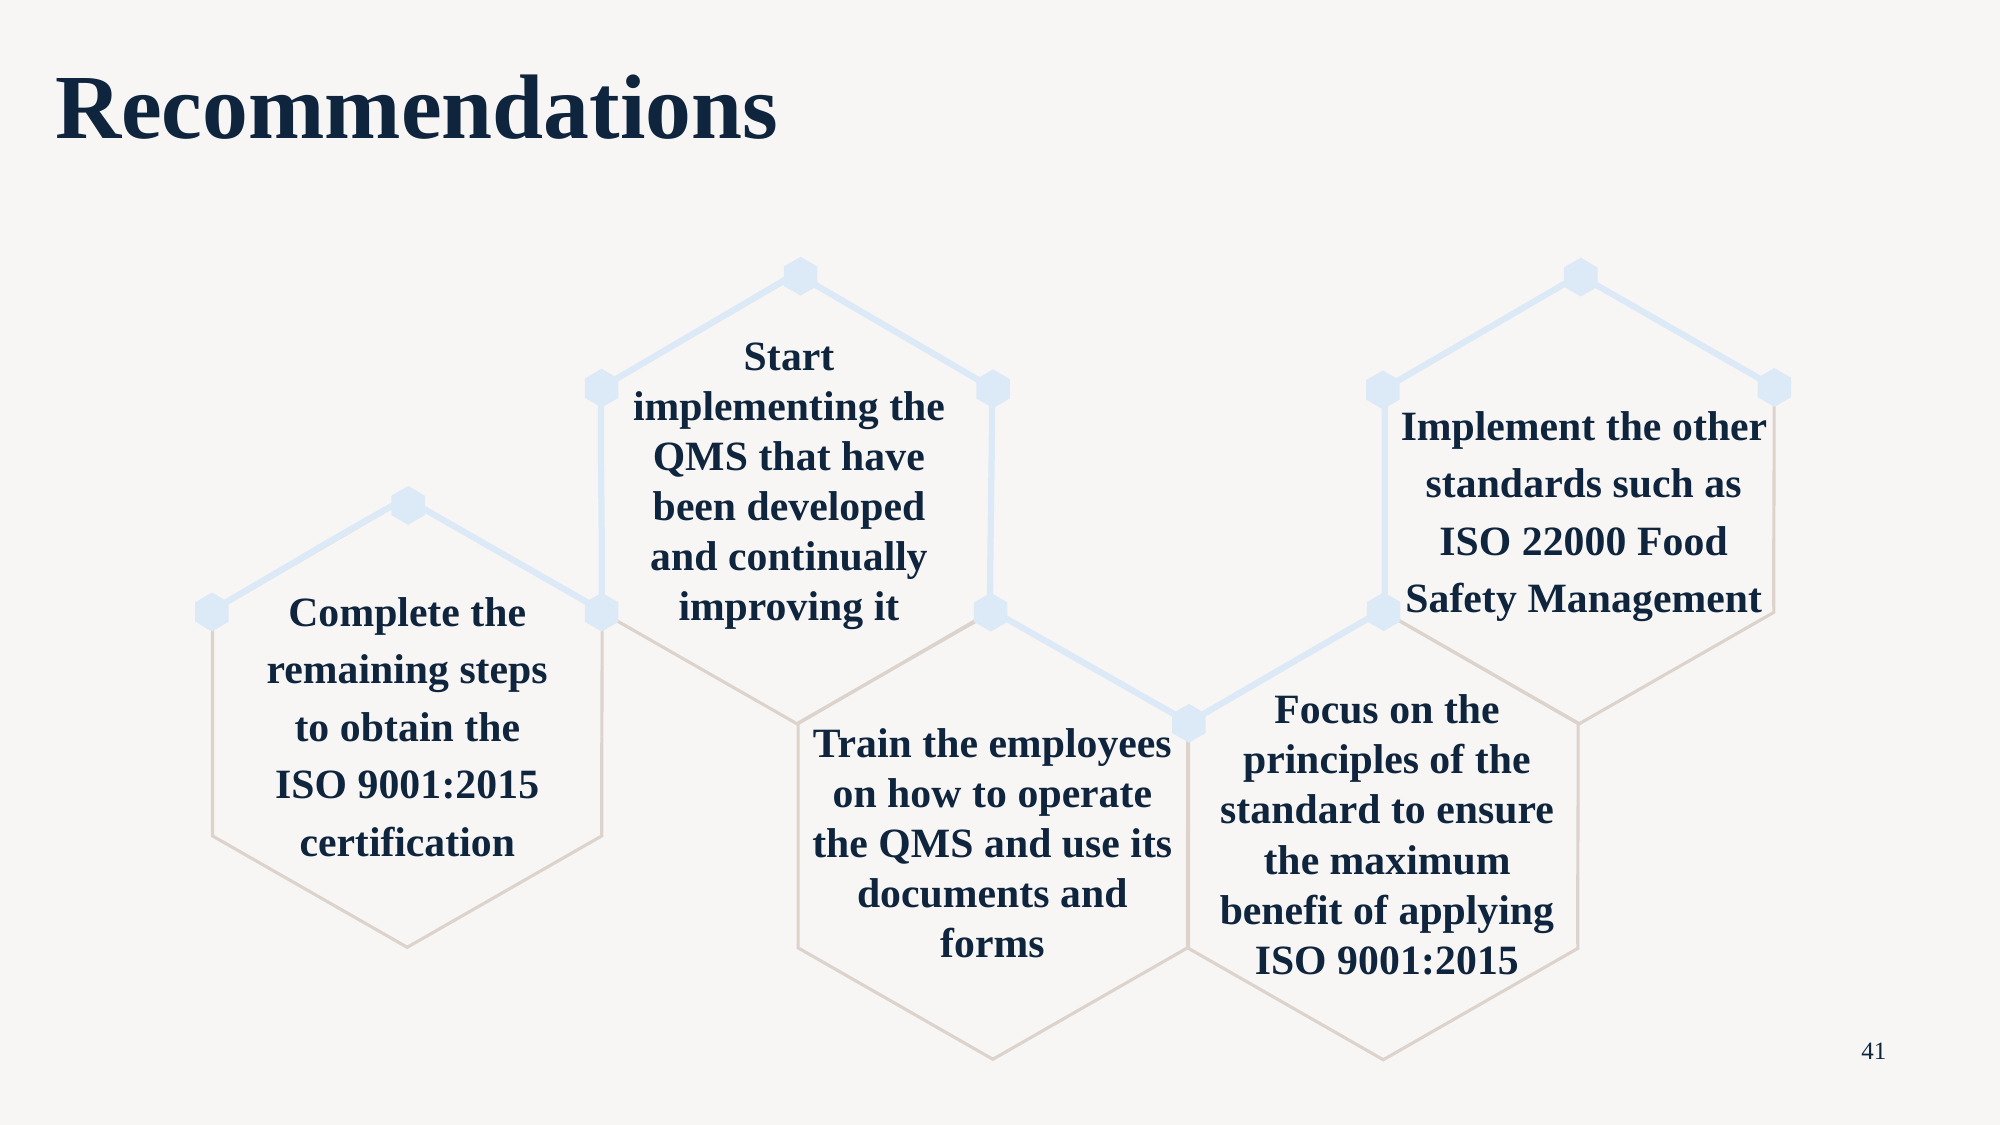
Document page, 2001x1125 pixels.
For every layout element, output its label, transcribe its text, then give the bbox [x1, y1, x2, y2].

list Complete the remaining steps to obtain the ISO 9001:2015 certification [242, 551, 573, 873]
list Focus on the principles of the standard to ensure the maximum benefit of applying ISO 9001:2015 [1183, 652, 1591, 1074]
list Train the employees on how to operate the QMS and use its documents and forms [789, 691, 1183, 973]
slide_number 41 [1836, 1020, 1912, 1080]
list Start implementing the QMS that have been developed and continually improving it [604, 366, 975, 637]
title Recommendations [40, 51, 1766, 250]
text_box [1194, 733, 1580, 932]
text_box Implement the other standards such as ISO 22000 Food Safety Management [1380, 290, 1788, 712]
